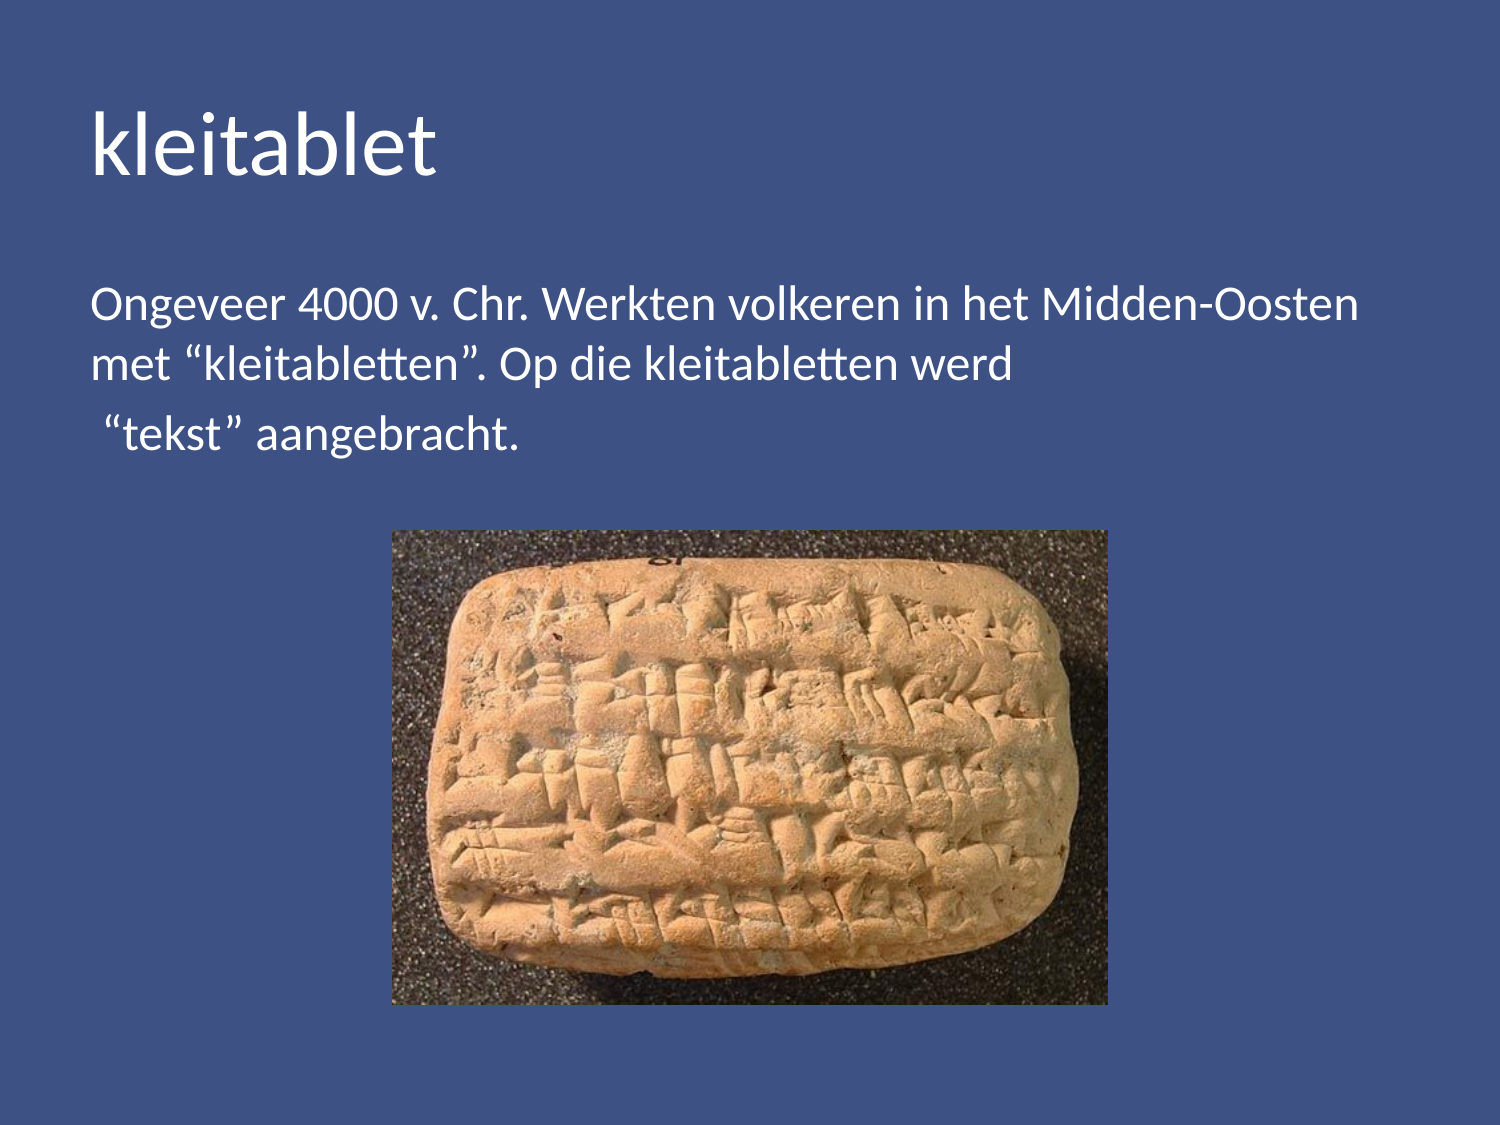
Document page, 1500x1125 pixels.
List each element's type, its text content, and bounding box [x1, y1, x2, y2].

picture [391, 529, 1108, 1006]
list Ongeveer 4000 v. Chr. Werkten volkeren in het Midden-Oosten met “kleitabletten”. Op die kleitabletten werd “tekst” aangebracht. [75, 262, 1425, 1005]
title kleitablet [75, 45, 1425, 233]
